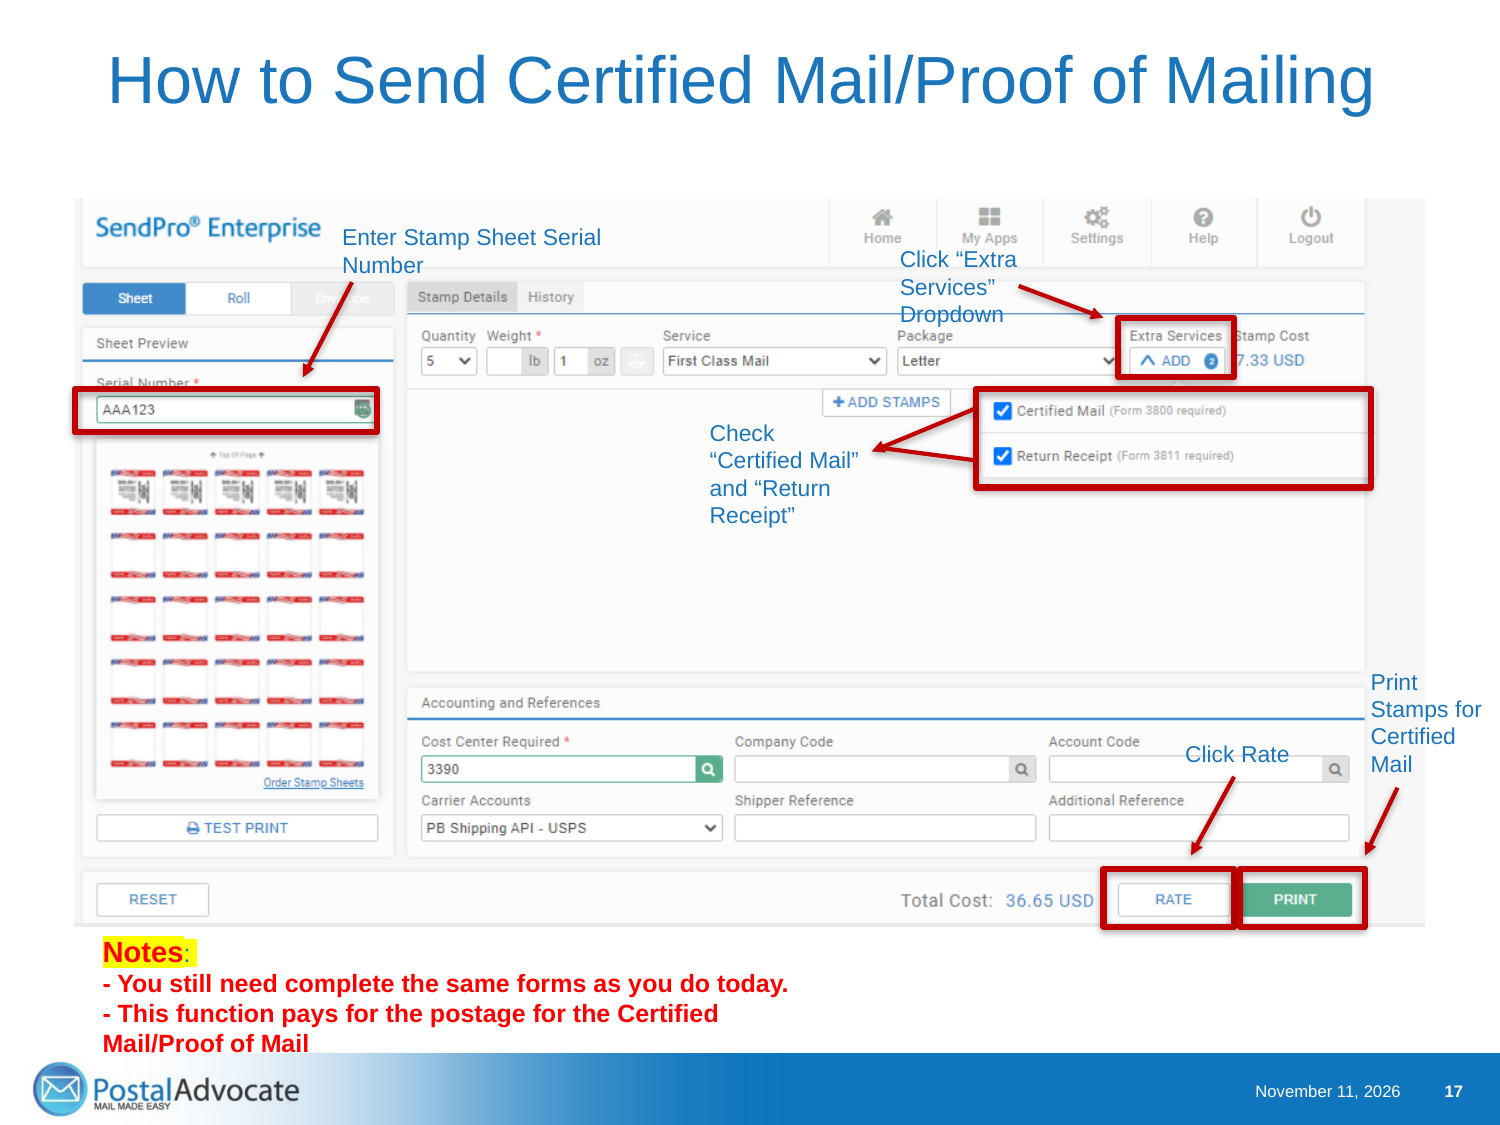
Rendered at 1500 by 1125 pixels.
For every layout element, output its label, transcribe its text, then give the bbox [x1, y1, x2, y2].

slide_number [1161, 1067, 1371, 1114]
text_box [302, 281, 353, 378]
text_box Print Stamps for Certified Mail [1430, 659, 1500, 785]
slide_number 17 [1371, 1067, 1479, 1114]
title How to Send Certified Mail/Proof of Mailing [75, 59, 1425, 174]
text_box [884, 448, 976, 461]
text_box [1018, 285, 1104, 318]
text_box Notes: - You still need complete the same forms as you do today. - This function pays for the postage for the Certified Mail/Proof of Mail [87, 935, 851, 1066]
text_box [871, 408, 976, 452]
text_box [1364, 787, 1398, 856]
picture [1, 1052, 1500, 1125]
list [74, 197, 1425, 928]
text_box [1190, 776, 1235, 856]
